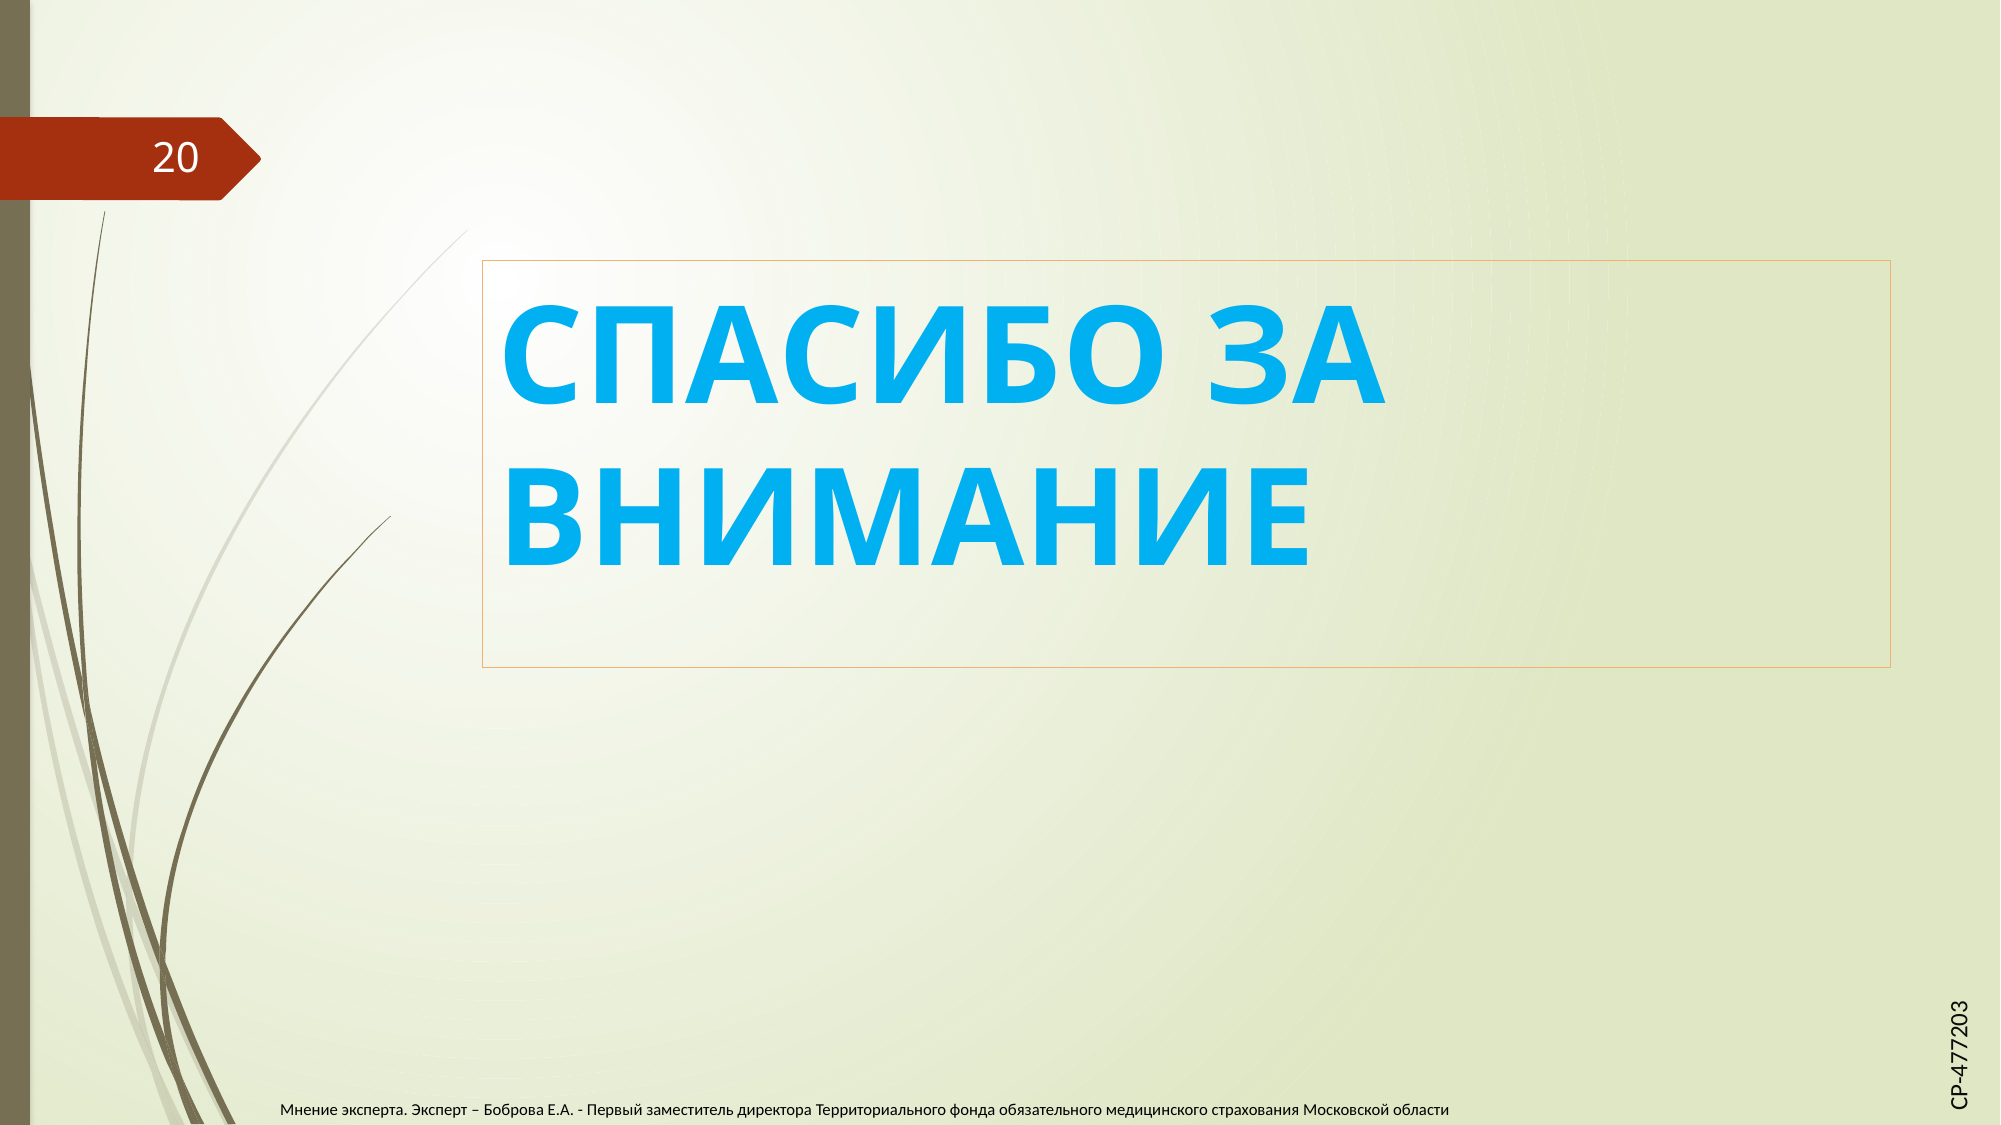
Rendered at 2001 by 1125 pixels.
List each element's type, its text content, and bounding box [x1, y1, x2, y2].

slide_number 20 [87, 129, 216, 190]
text_box Мнение эксперта. Эксперт – Боброва Е.А. - Первый заместитель директора Территориального фонда обязательного медицинского страхования Московской области [265, 1091, 1641, 1125]
text_box CP-477203 [1935, 899, 1980, 1125]
title СПАСИБО ЗА ВНИМАНИЕ [482, 260, 1891, 668]
